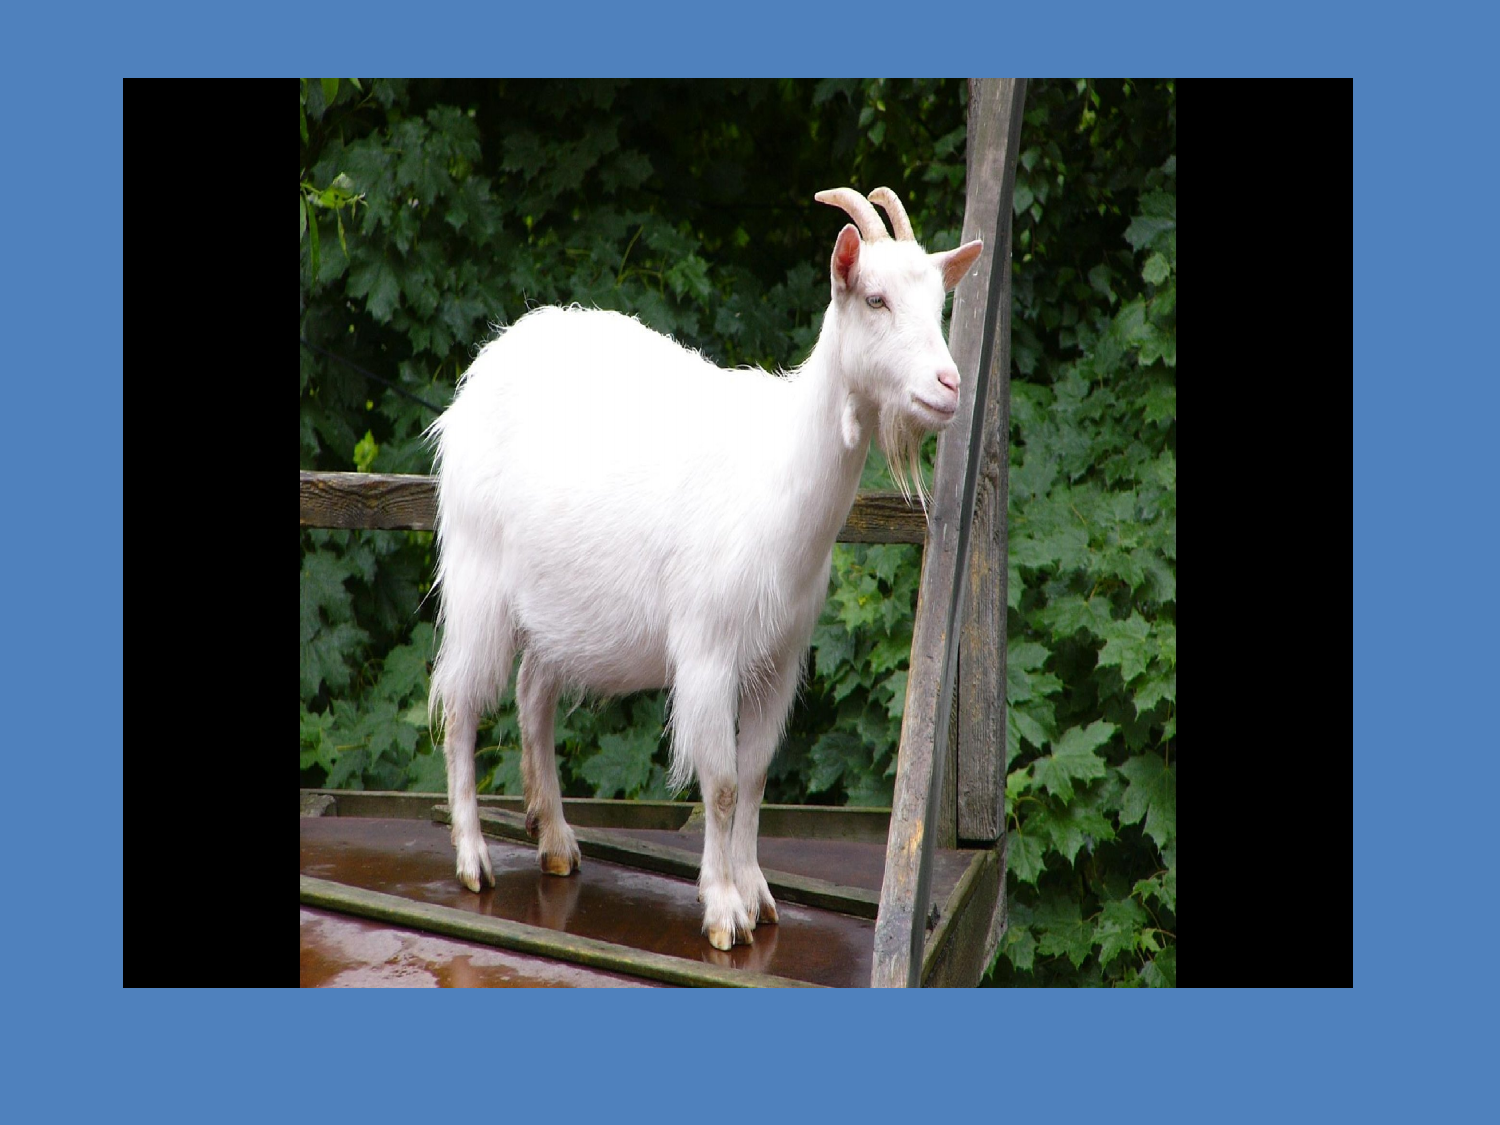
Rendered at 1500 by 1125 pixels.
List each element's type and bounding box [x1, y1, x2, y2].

picture [123, 77, 1353, 988]
